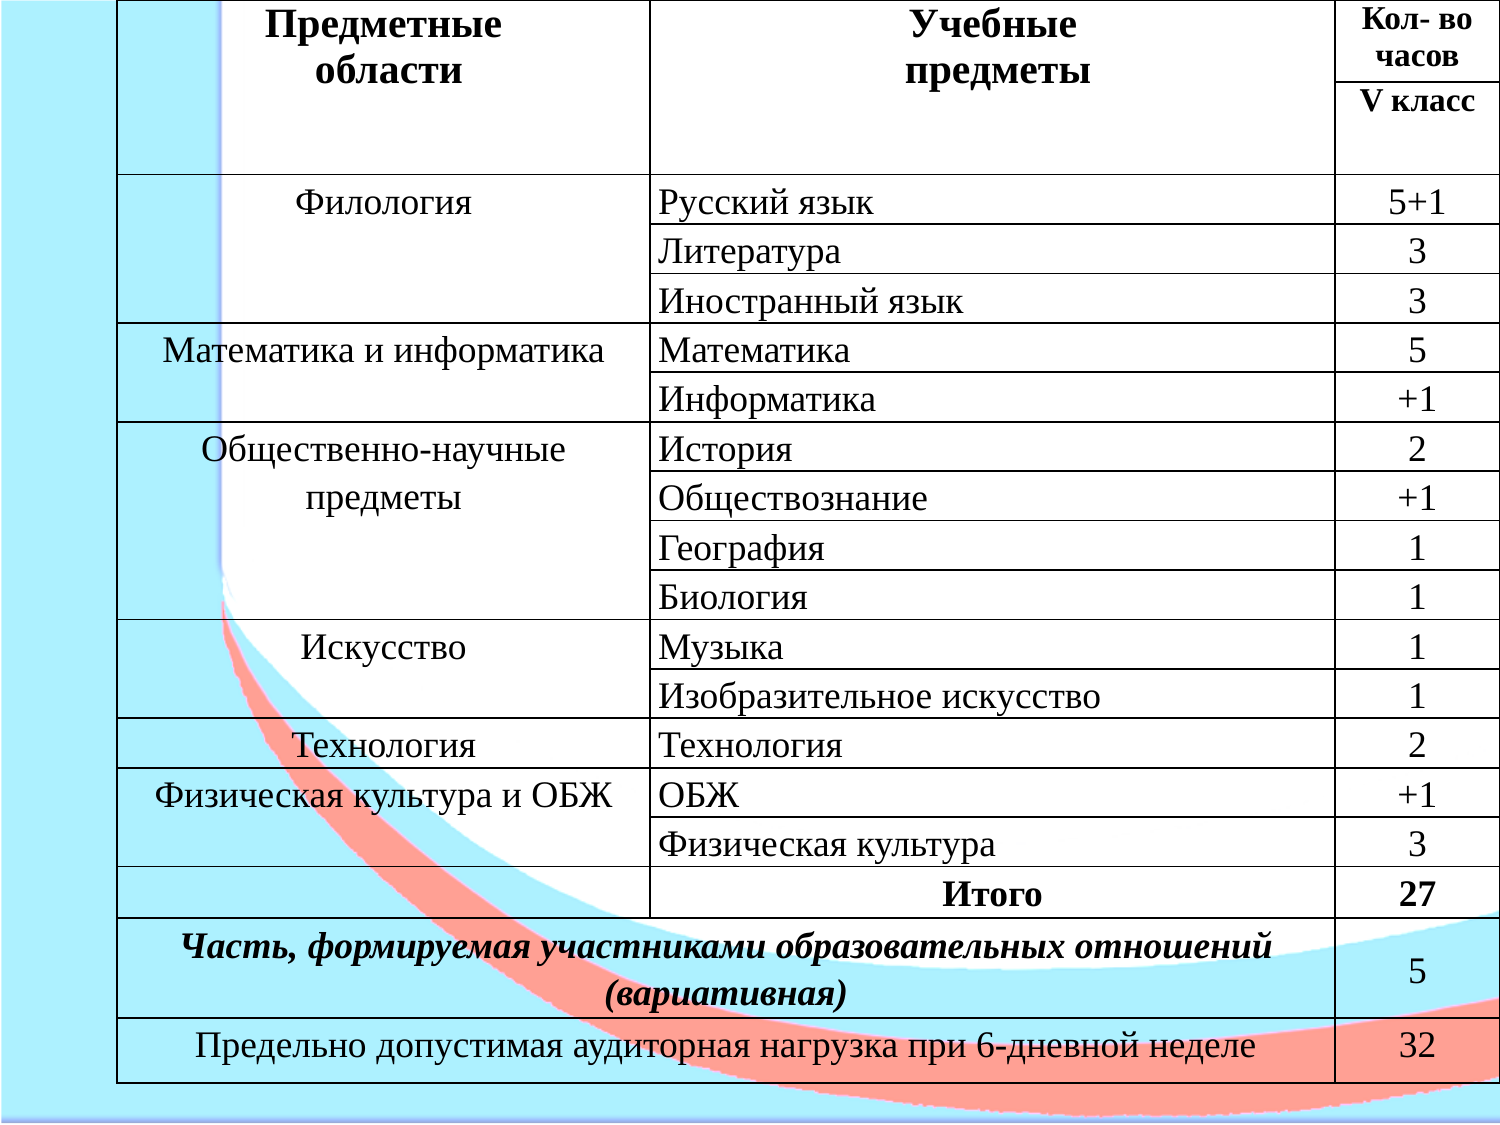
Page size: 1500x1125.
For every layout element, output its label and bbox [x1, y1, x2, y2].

list [0, 0, 1500, 1125]
